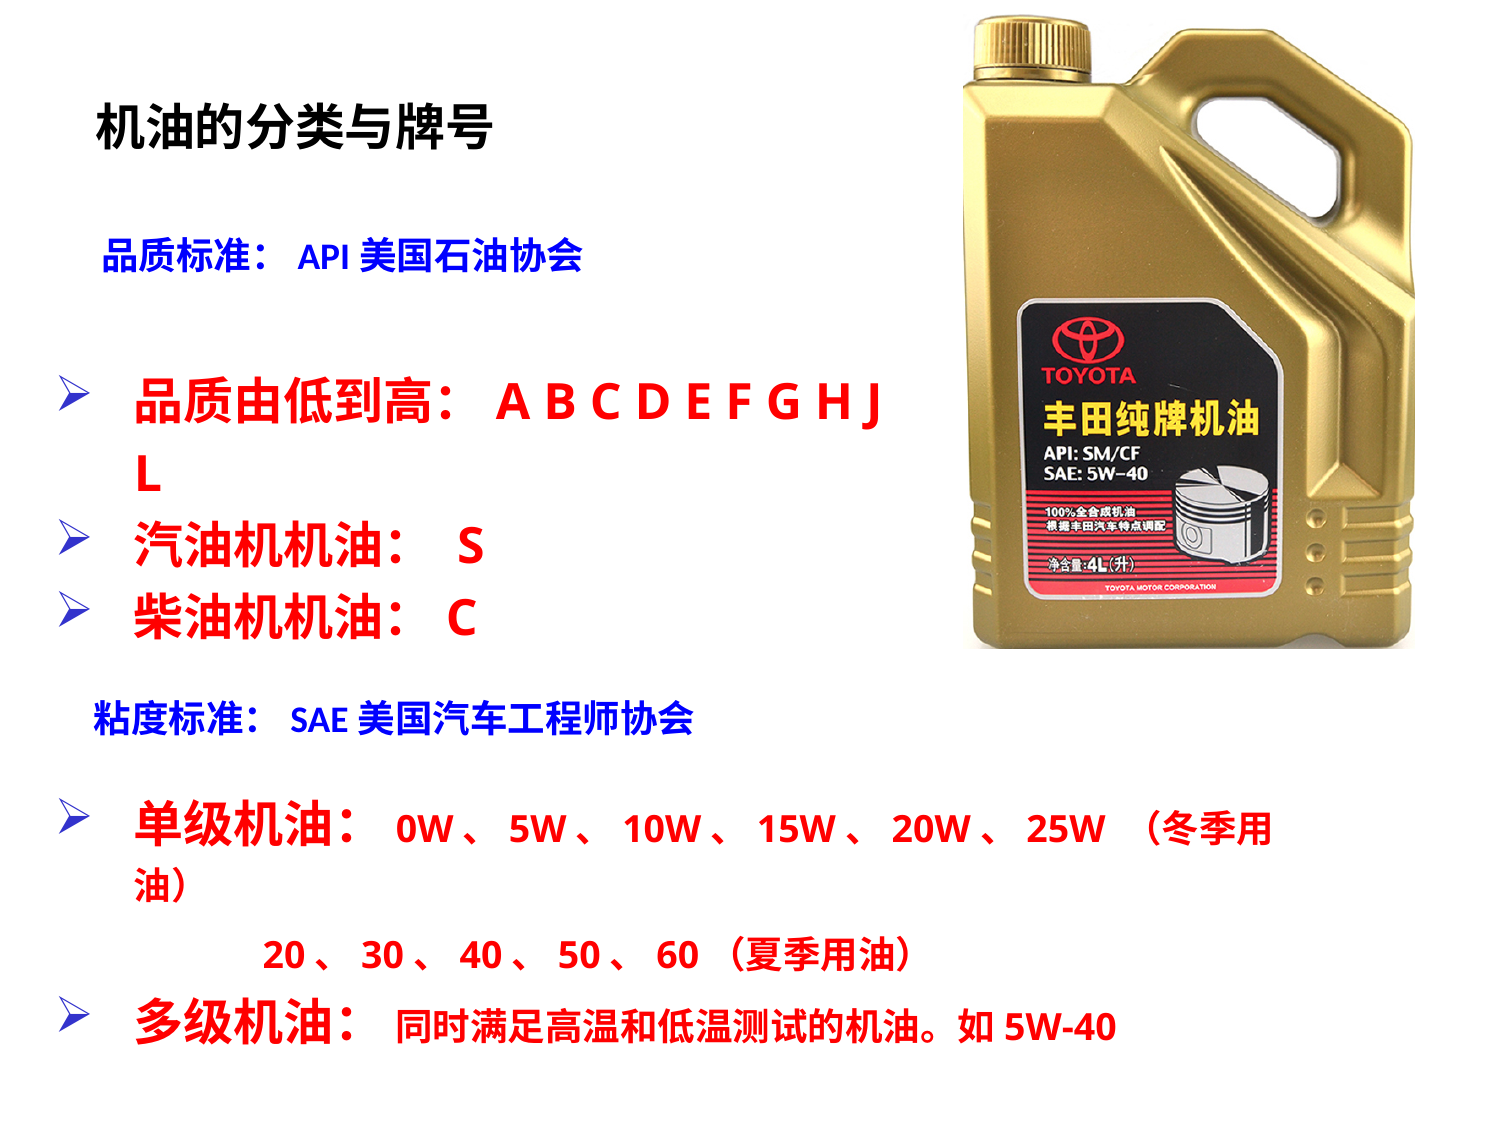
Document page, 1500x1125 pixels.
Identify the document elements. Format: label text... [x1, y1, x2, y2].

text_box 品质标准：API美国石油协会 [86, 224, 643, 285]
text_box 机油的分类与牌号 [45, 77, 633, 174]
picture [963, 14, 1415, 649]
text_box 单级机油：0W、5W、10W、15W、20W、25W （冬季用油） 20、30、40、50、60（夏季用油） 多级机油： 同时满足高温和低温测试的机油。如5W-40 [54, 780, 1314, 1072]
text_box 粘度标准：SAE美国汽车工程师协会 [79, 687, 710, 748]
text_box 品质由低到高：A B C D E F G H J L 汽油机机油： S 柴油机机油：C [54, 357, 914, 649]
